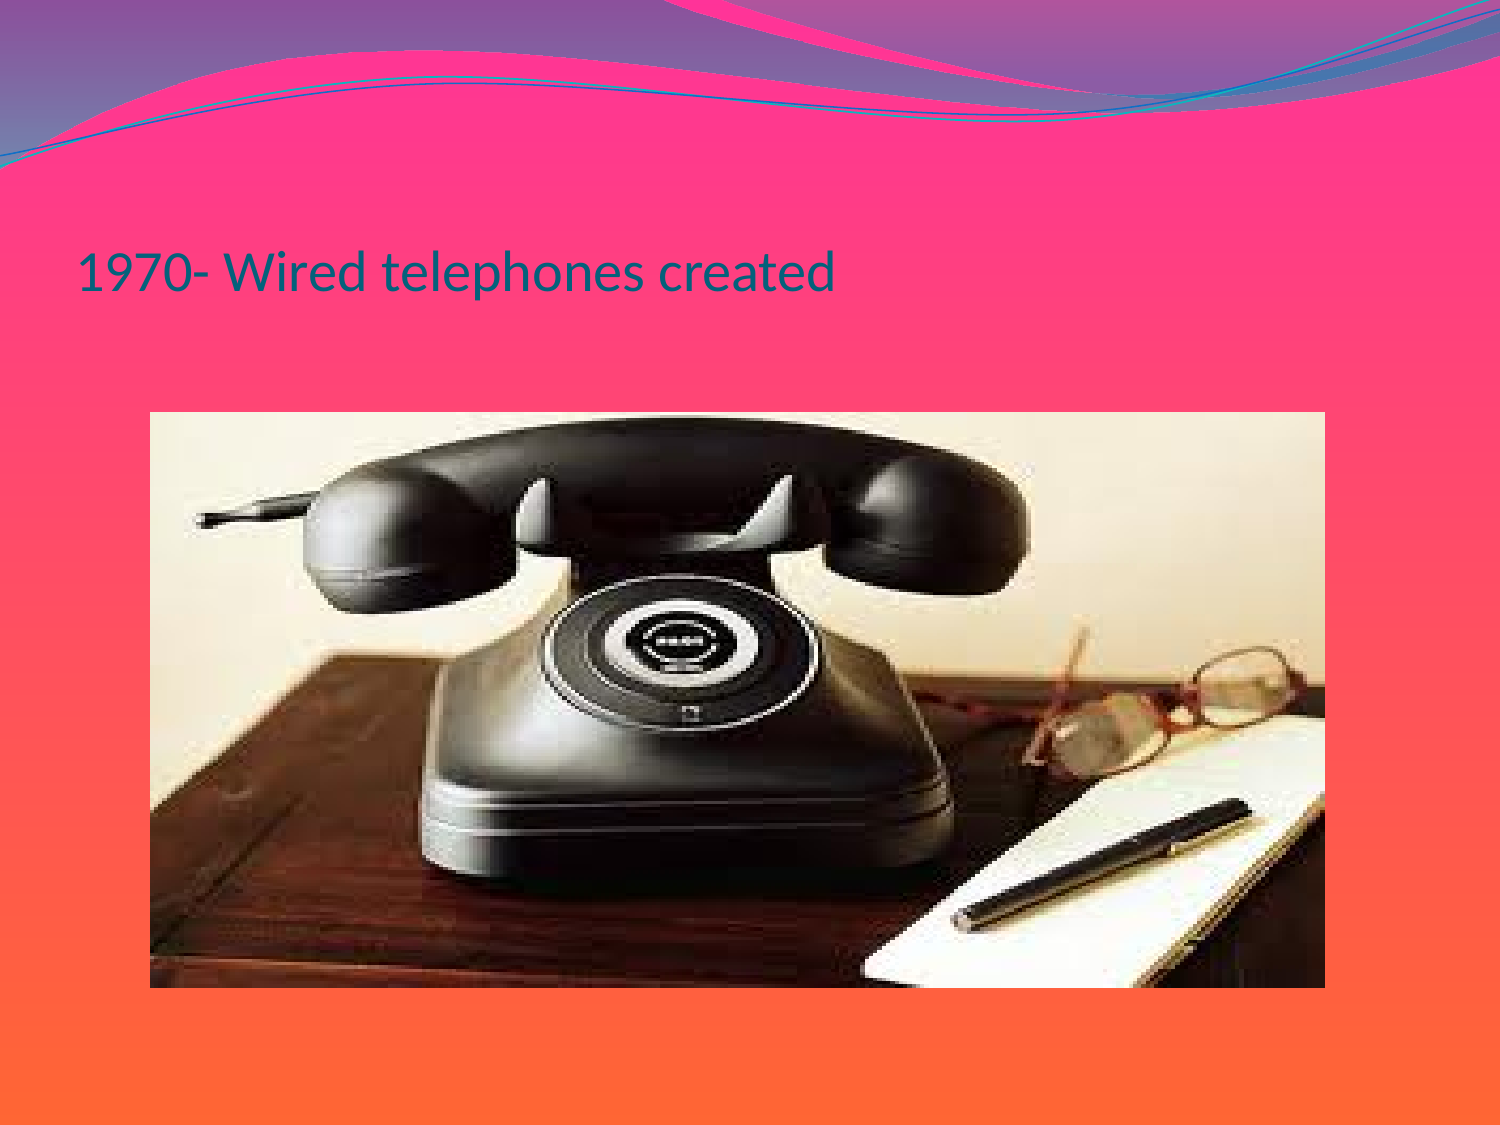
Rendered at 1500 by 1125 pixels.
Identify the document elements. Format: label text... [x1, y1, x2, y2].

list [149, 412, 1326, 988]
title 1970- Wired telephones created [75, 115, 1425, 303]
